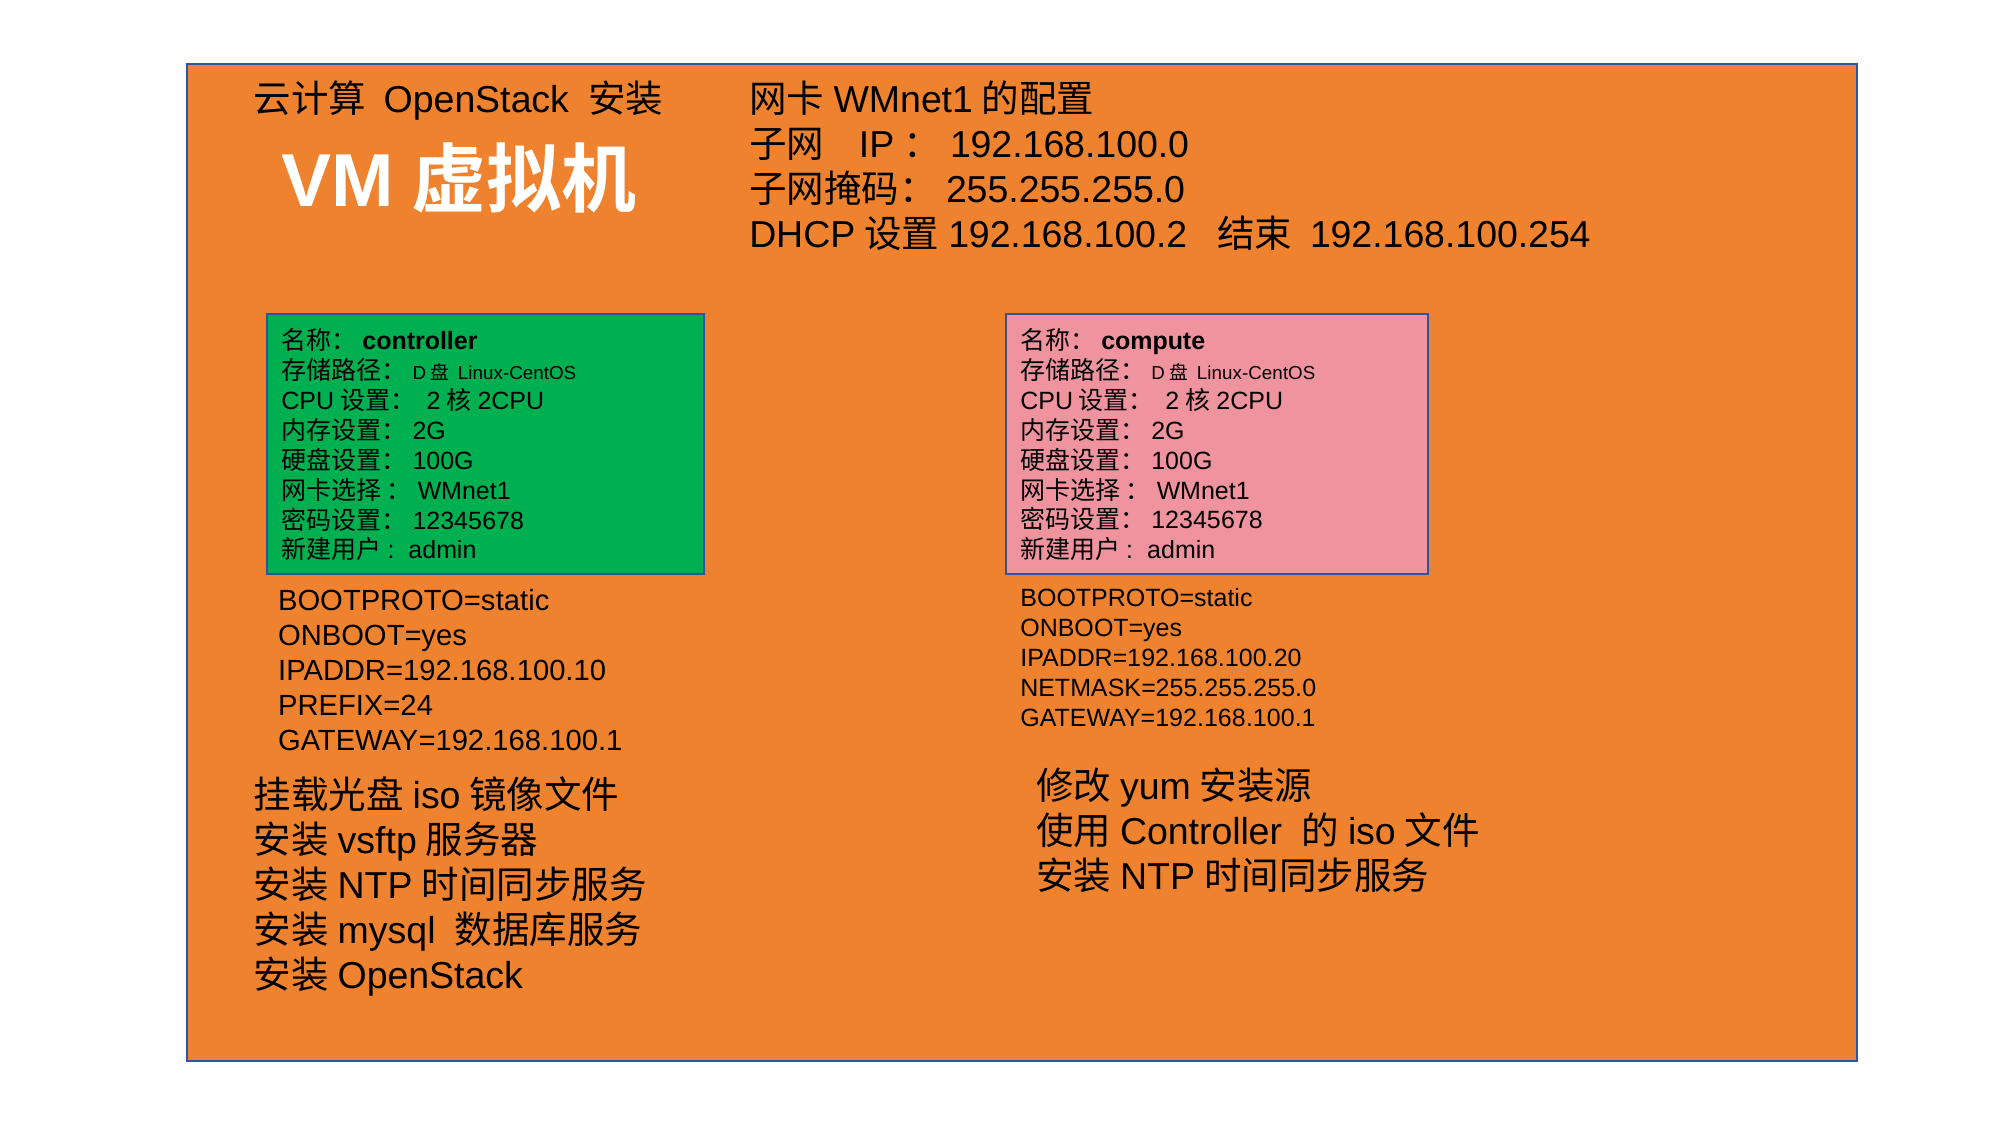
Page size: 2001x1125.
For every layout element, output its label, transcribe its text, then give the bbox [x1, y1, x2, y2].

text_box 名称：compute 存储路径：D盘 Linux-CentOS CPU设置： 2核2CPU 内存设置：2G 硬盘设置：100G 网卡选择 ：WMnet1 密码设置：12345678 新建用户: admin [1005, 313, 1429, 573]
text_box BOOTPROTO=static ONBOOT=yes IPADDR=192.168.100.20 NETMASK=255.255.255.0 GATEWAY=192.168.100.1 [1005, 573, 1456, 755]
text_box 名称：controller 存储路径：D盘 Linux-CentOS CPU设置： 2核2CPU 内存设置：2G 硬盘设置：100G 网卡选择 ：WMnet1 密码设置：12345678 新建用户: admin [266, 313, 705, 575]
text_box 网卡WMnet1的配置 子网 IP：192.168.100.0 子网掩码：255.255.255.0 DHCP设置192.168.100.2 结束 192.168.100.254 [734, 67, 1764, 284]
text_box BOOTPROTO=static ONBOOT=yes IPADDR=192.168.100.10 PREFIX=24 GATEWAY=192.168.100.1 [263, 574, 704, 763]
text_box [186, 63, 1858, 1062]
text_box VM虚拟机 [266, 124, 719, 241]
text_box 云计算 OpenStack 安装 [238, 67, 719, 134]
text_box 挂载光盘iso镜像文件 安装vsftp服务器 安装NTP时间同步服务 安装mysql 数据库服务 安装OpenStack [238, 763, 751, 1004]
text_box 修改yum安装源 使用Controller 的iso文件 安装NTP时间同步服务 [1021, 754, 1534, 950]
